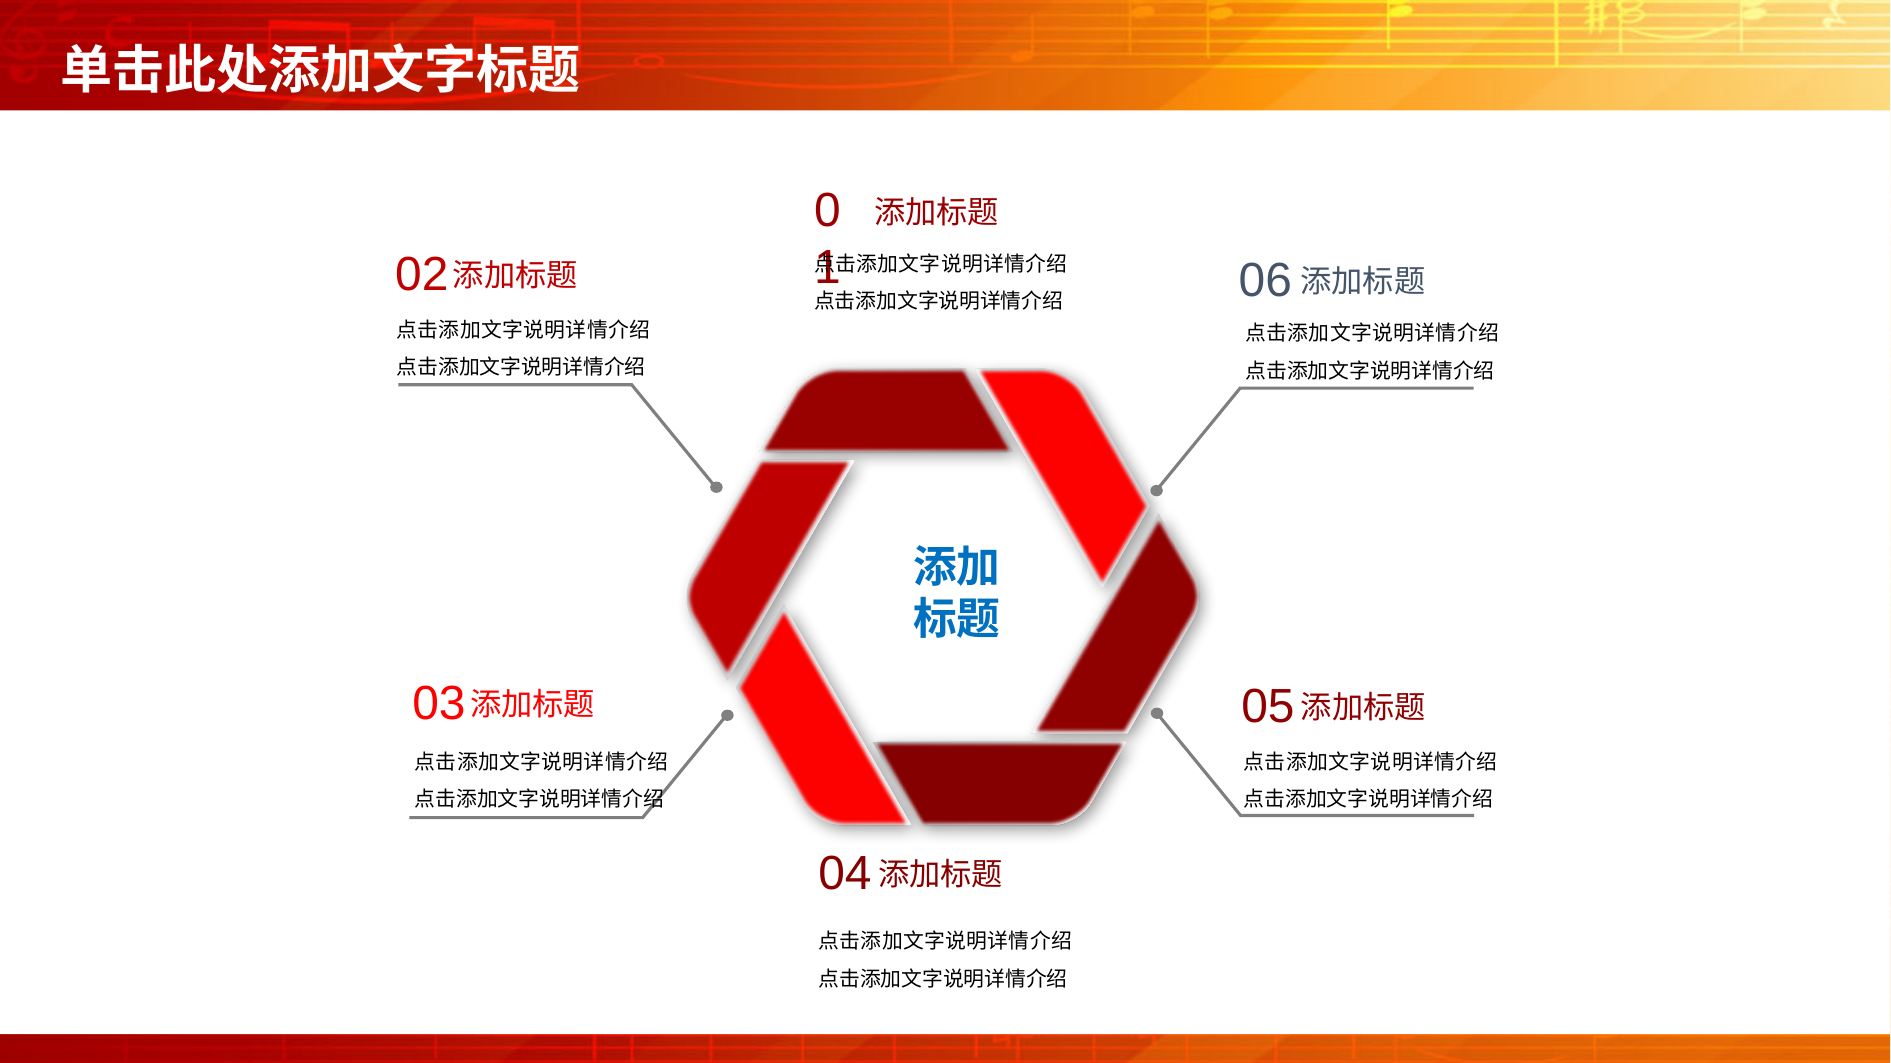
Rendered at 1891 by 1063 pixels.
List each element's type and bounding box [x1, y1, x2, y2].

text_box [803, 834, 1095, 1000]
text_box [1150, 707, 1226, 816]
picture [0, 0, 1891, 110]
text_box [380, 235, 670, 388]
picture [0, 1035, 1891, 1063]
text_box [1150, 388, 1474, 497]
text_box [713, 331, 1173, 863]
text_box [1223, 241, 1518, 392]
text_box [688, 709, 734, 818]
text_box [799, 170, 1091, 322]
text_box [398, 384, 723, 493]
text_box [397, 664, 688, 820]
text_box [1226, 667, 1518, 820]
